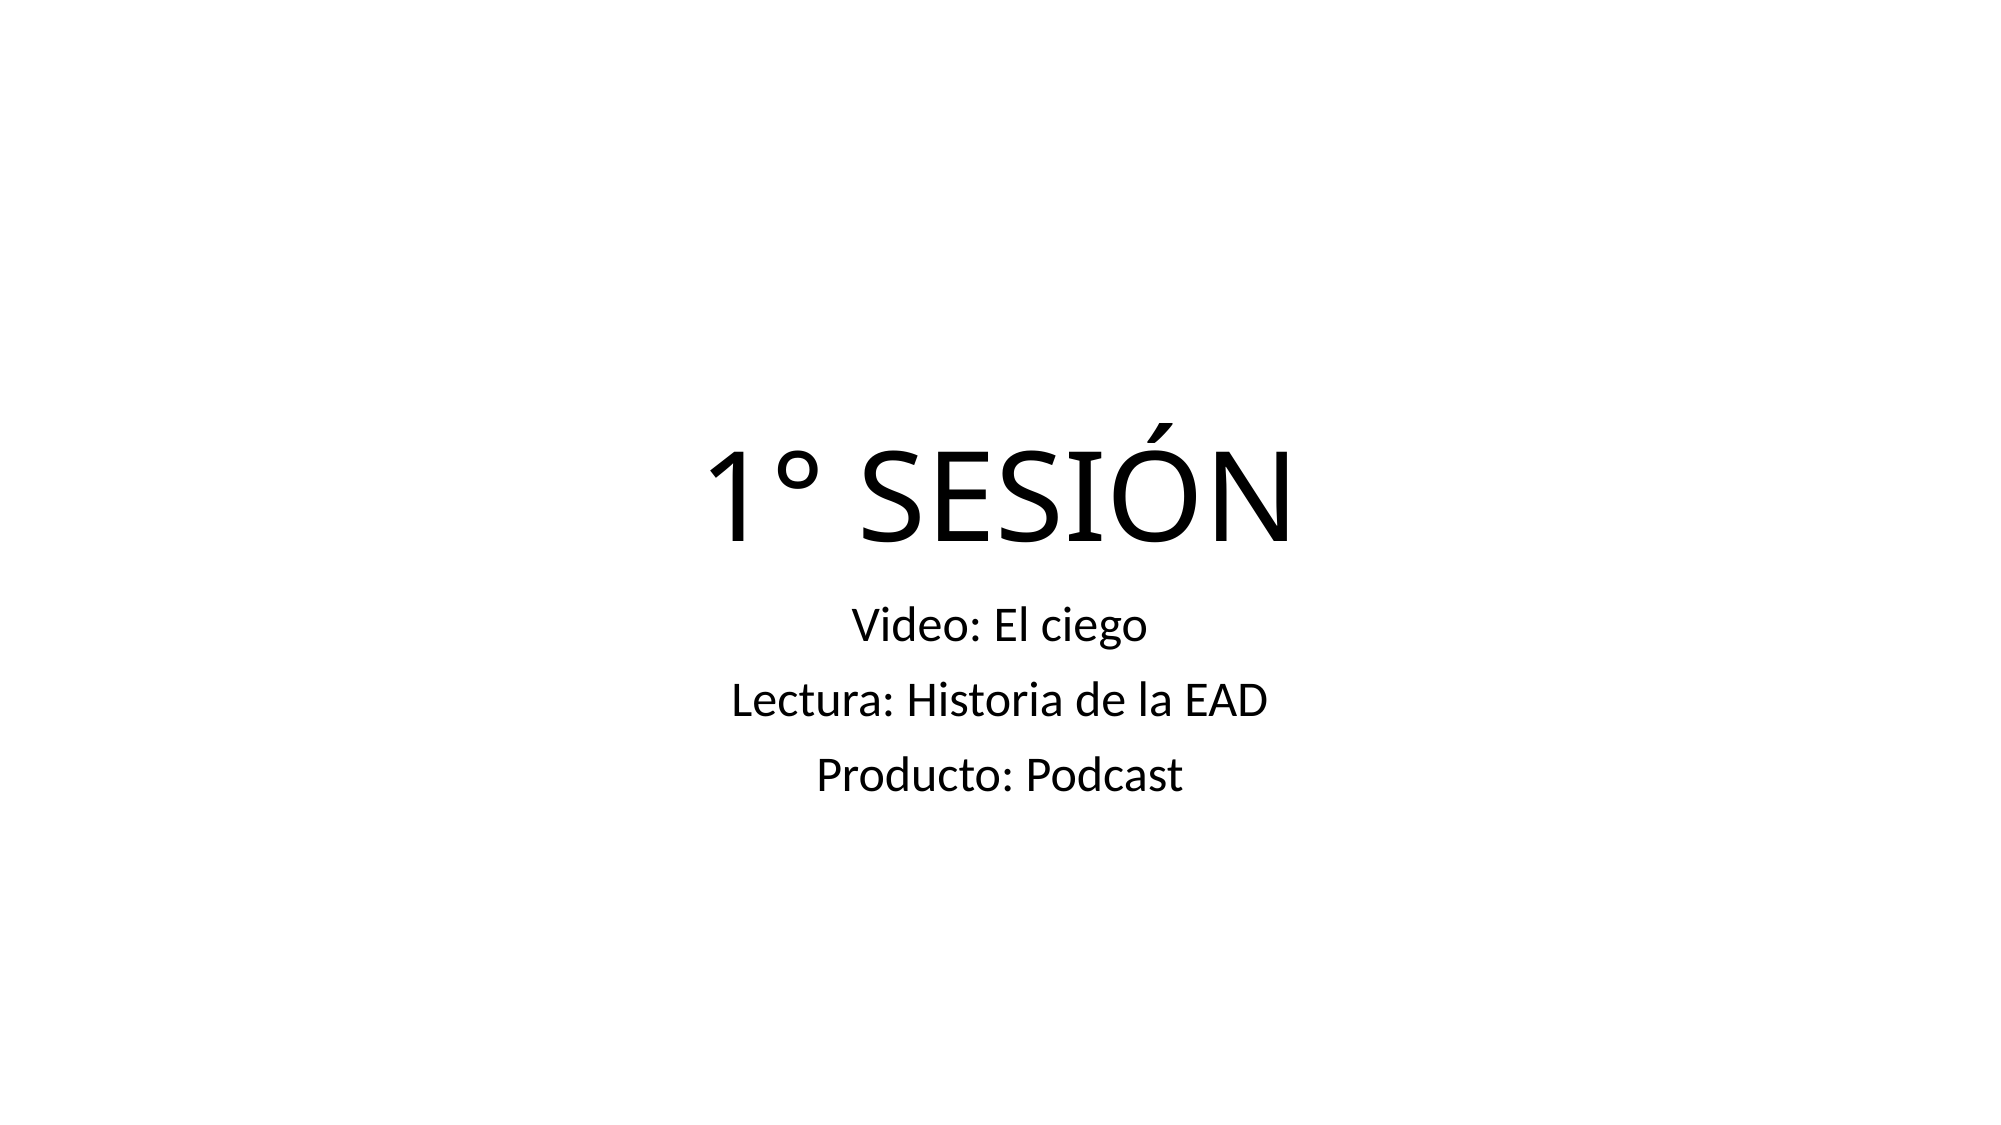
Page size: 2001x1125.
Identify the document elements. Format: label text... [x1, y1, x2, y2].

subtitle Video: El ciego Lectura: Historia de la EAD Producto: Podcast [249, 590, 1750, 863]
title 1° SESIÓN [249, 184, 1750, 576]
